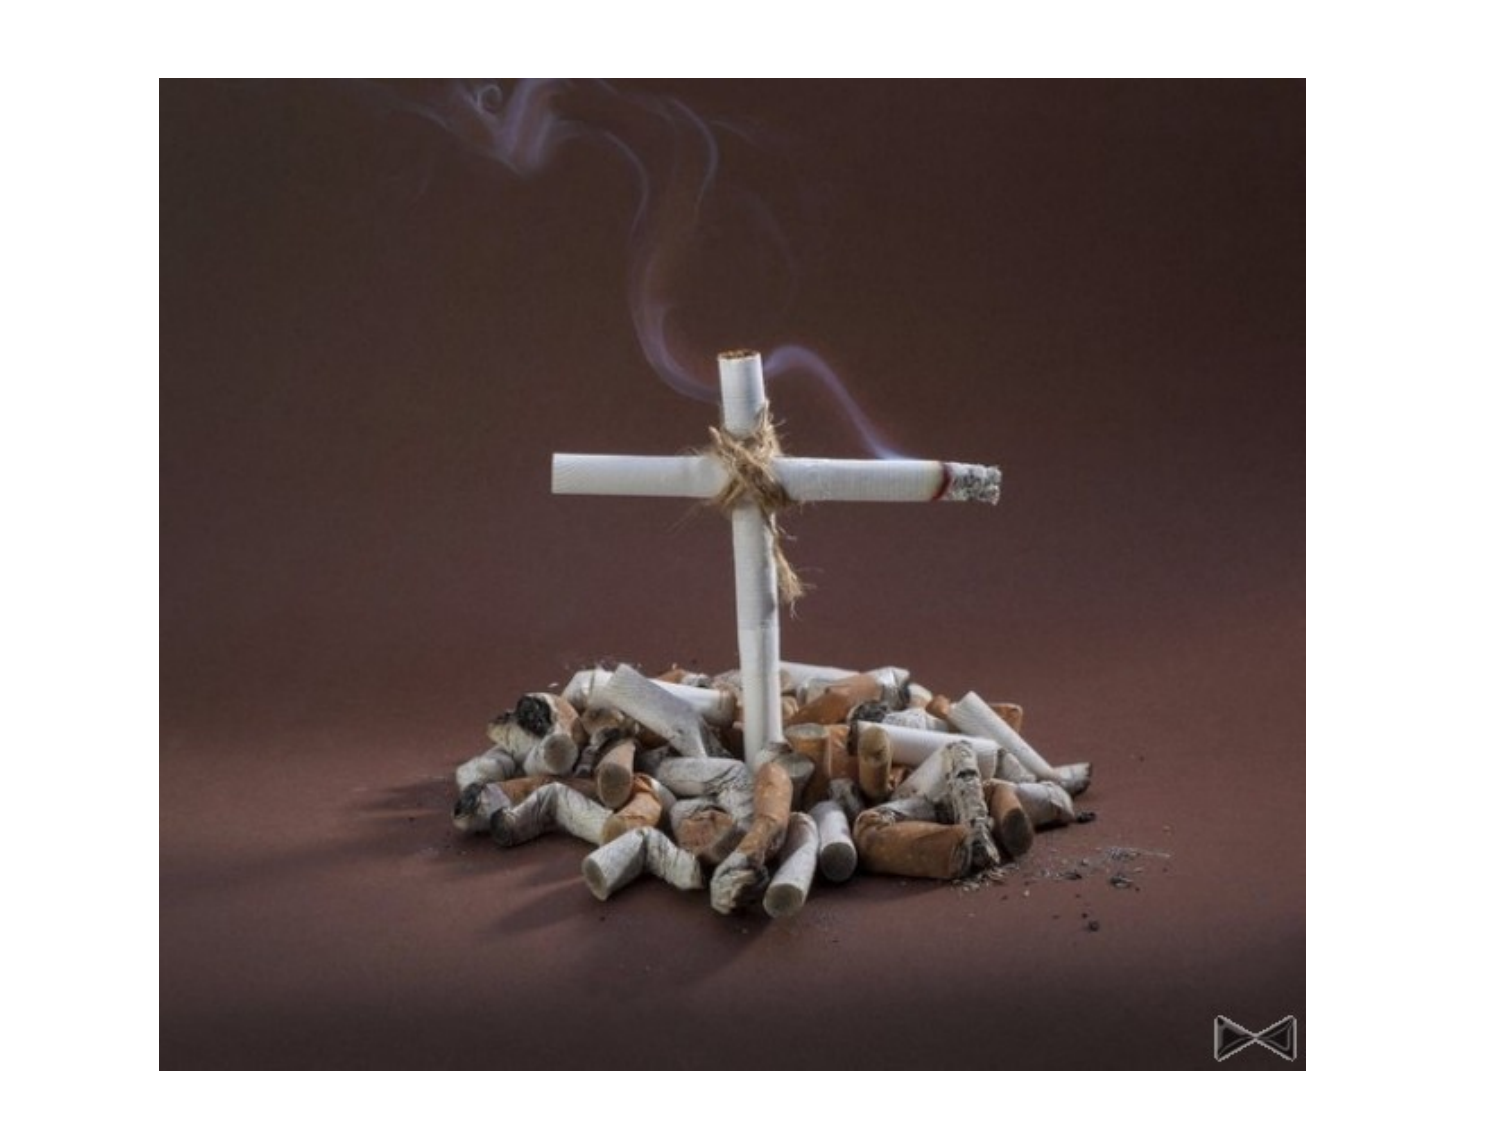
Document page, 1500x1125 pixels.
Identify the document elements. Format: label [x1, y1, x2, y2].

list [159, 77, 1306, 1071]
